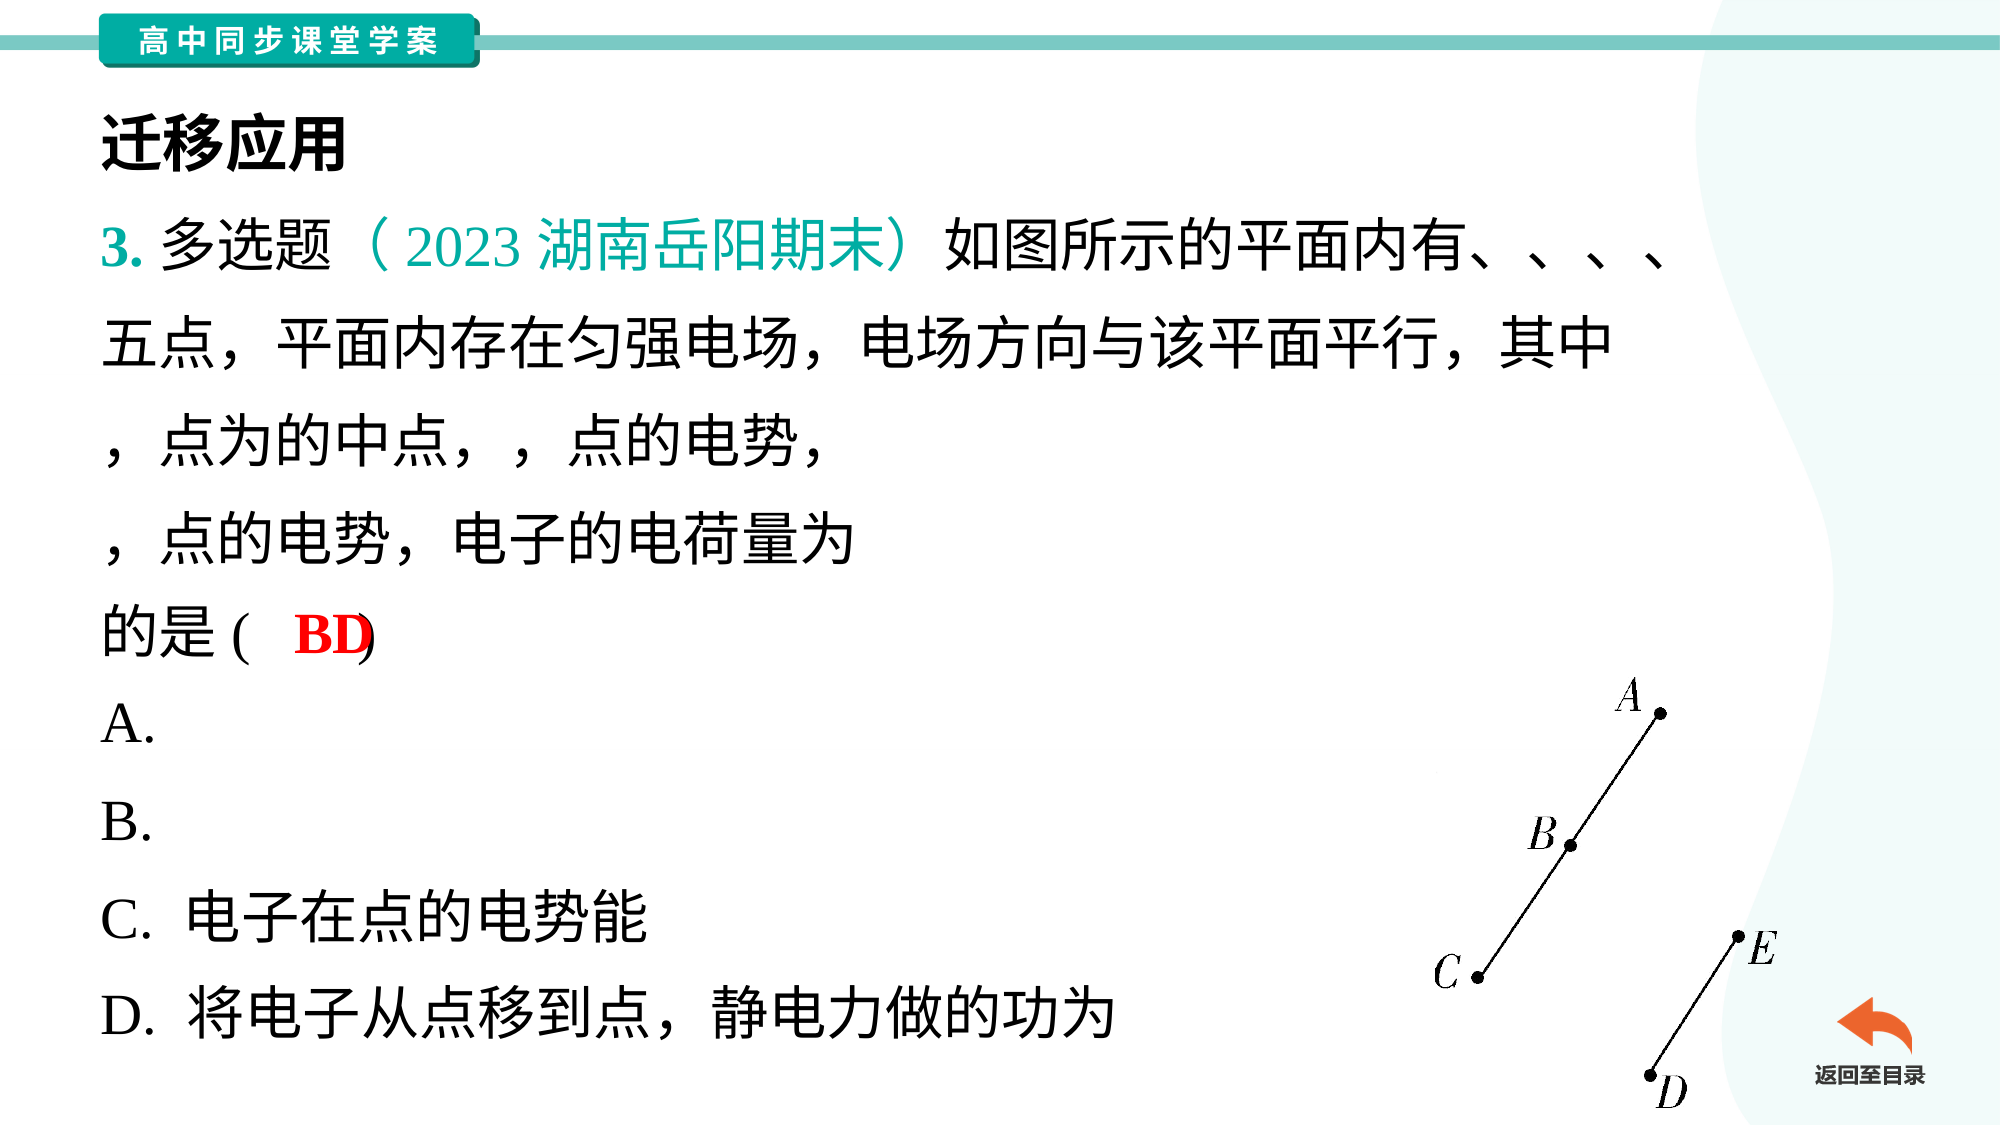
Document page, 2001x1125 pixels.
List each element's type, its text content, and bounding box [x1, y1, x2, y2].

text_box BD [272, 568, 397, 656]
text_box 迁移应用 [100, 76, 1899, 171]
picture [0, 0, 2000, 1125]
